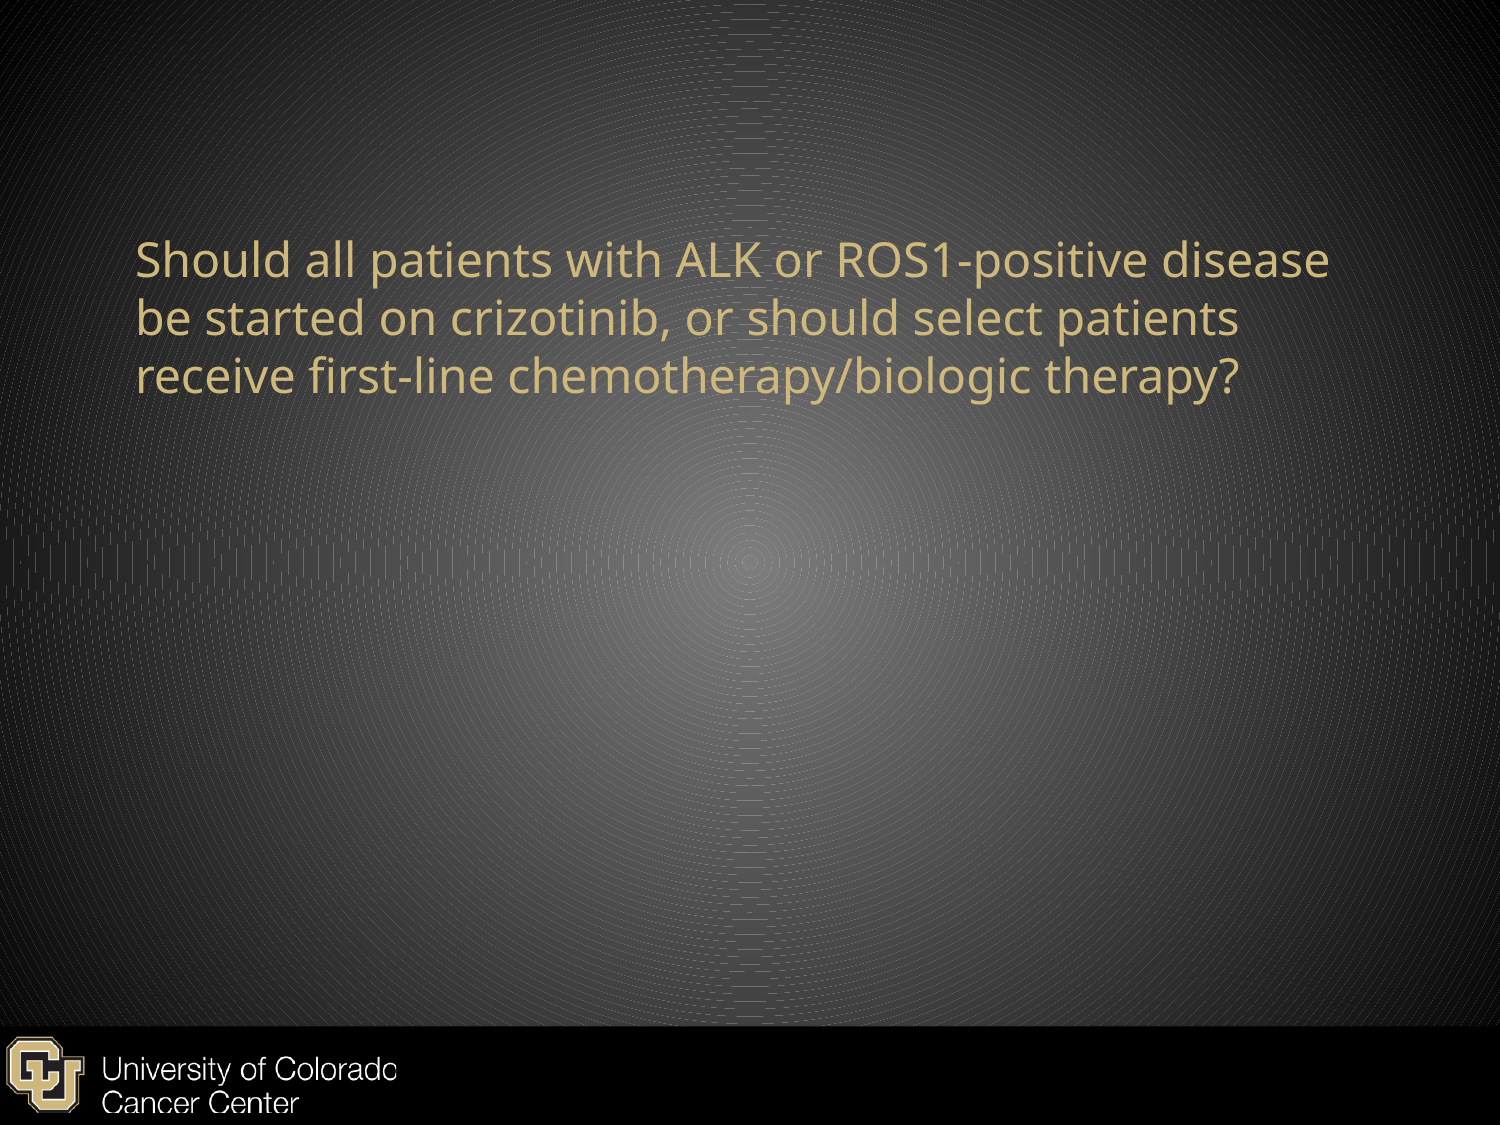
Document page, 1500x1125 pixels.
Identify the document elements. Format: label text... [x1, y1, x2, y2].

title Should all patients with ALK or ROS1-positive disease be started on crizotinib, or should select patients receive first-line chemotherapy/biologic therapy? [120, 222, 1396, 446]
